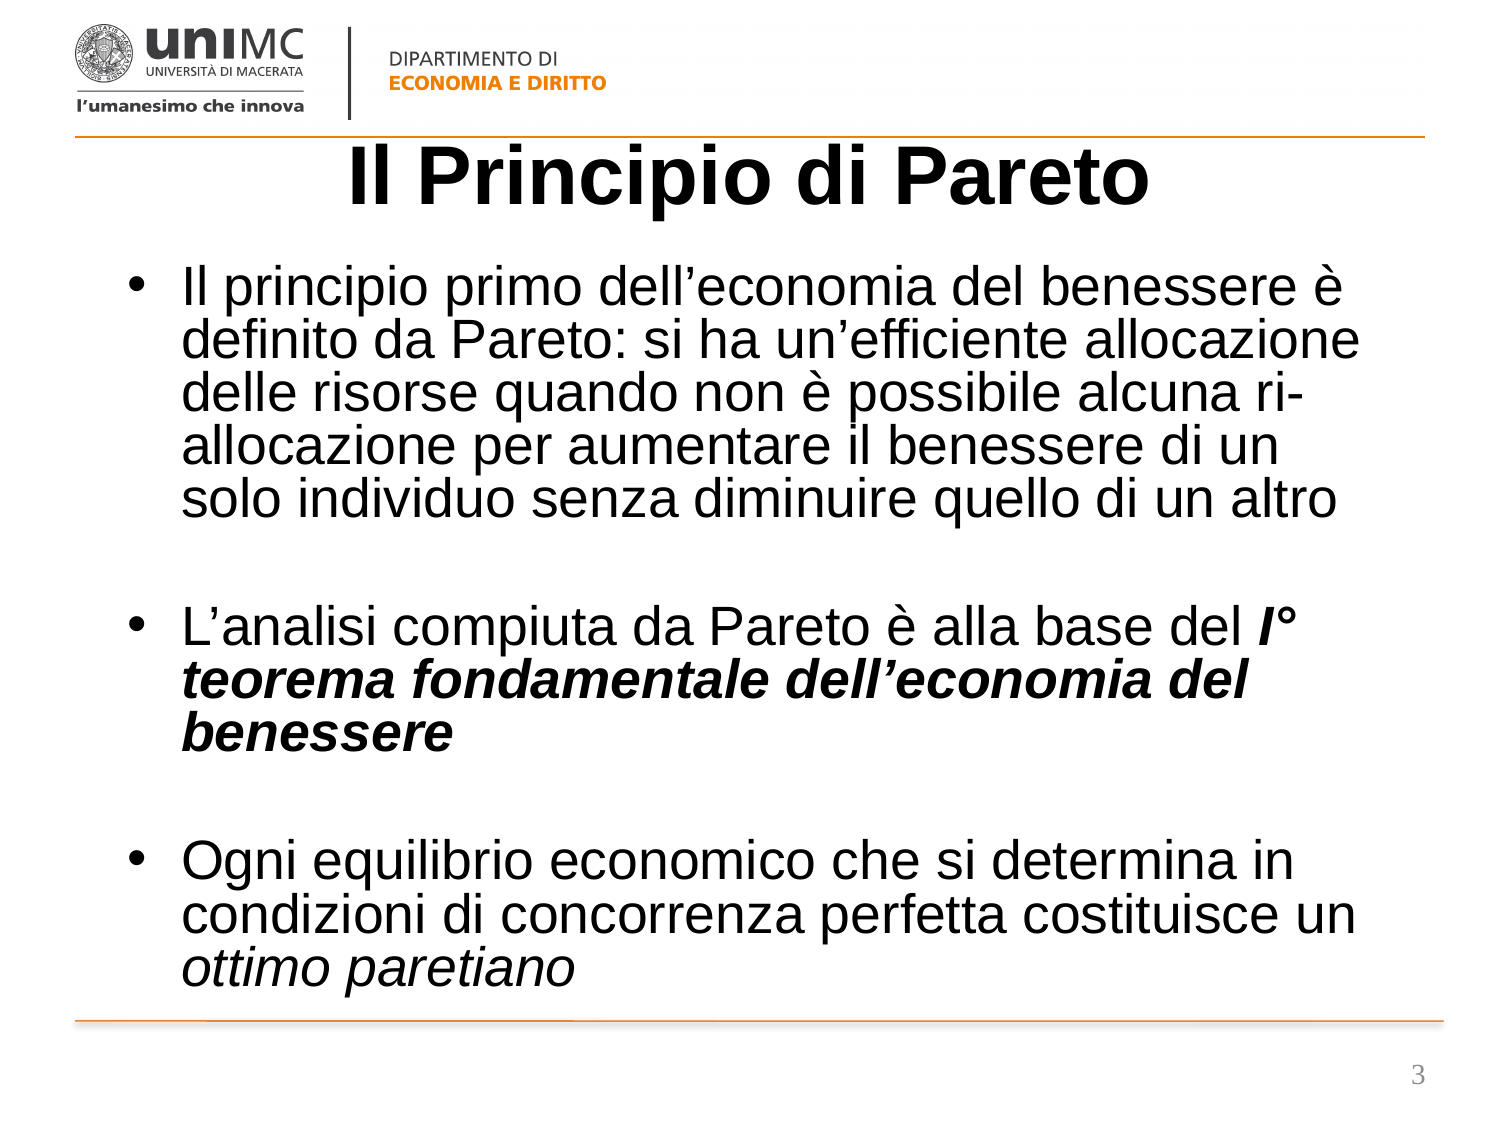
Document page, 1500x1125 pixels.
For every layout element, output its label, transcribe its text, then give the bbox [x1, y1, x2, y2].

picture [75, 24, 1425, 138]
list Il principio primo dell’economia del benessere è definito da Pareto: si ha un’efficiente allocazione delle risorse quando non è possibile alcuna ri-allocazione per aumentare il benessere di un solo individuo senza diminuire quello di un altro L’analisi compiuta da Pareto è alla base del I° teorema fondamentale dell’economia del benessere Ogni equilibrio economico che si determina in condizioni di concorrenza perfetta costituisce un ottimo paretiano [112, 255, 1388, 1059]
title Il Principio di Pareto [112, 99, 1388, 244]
slide_number 3 [1091, 1042, 1442, 1103]
